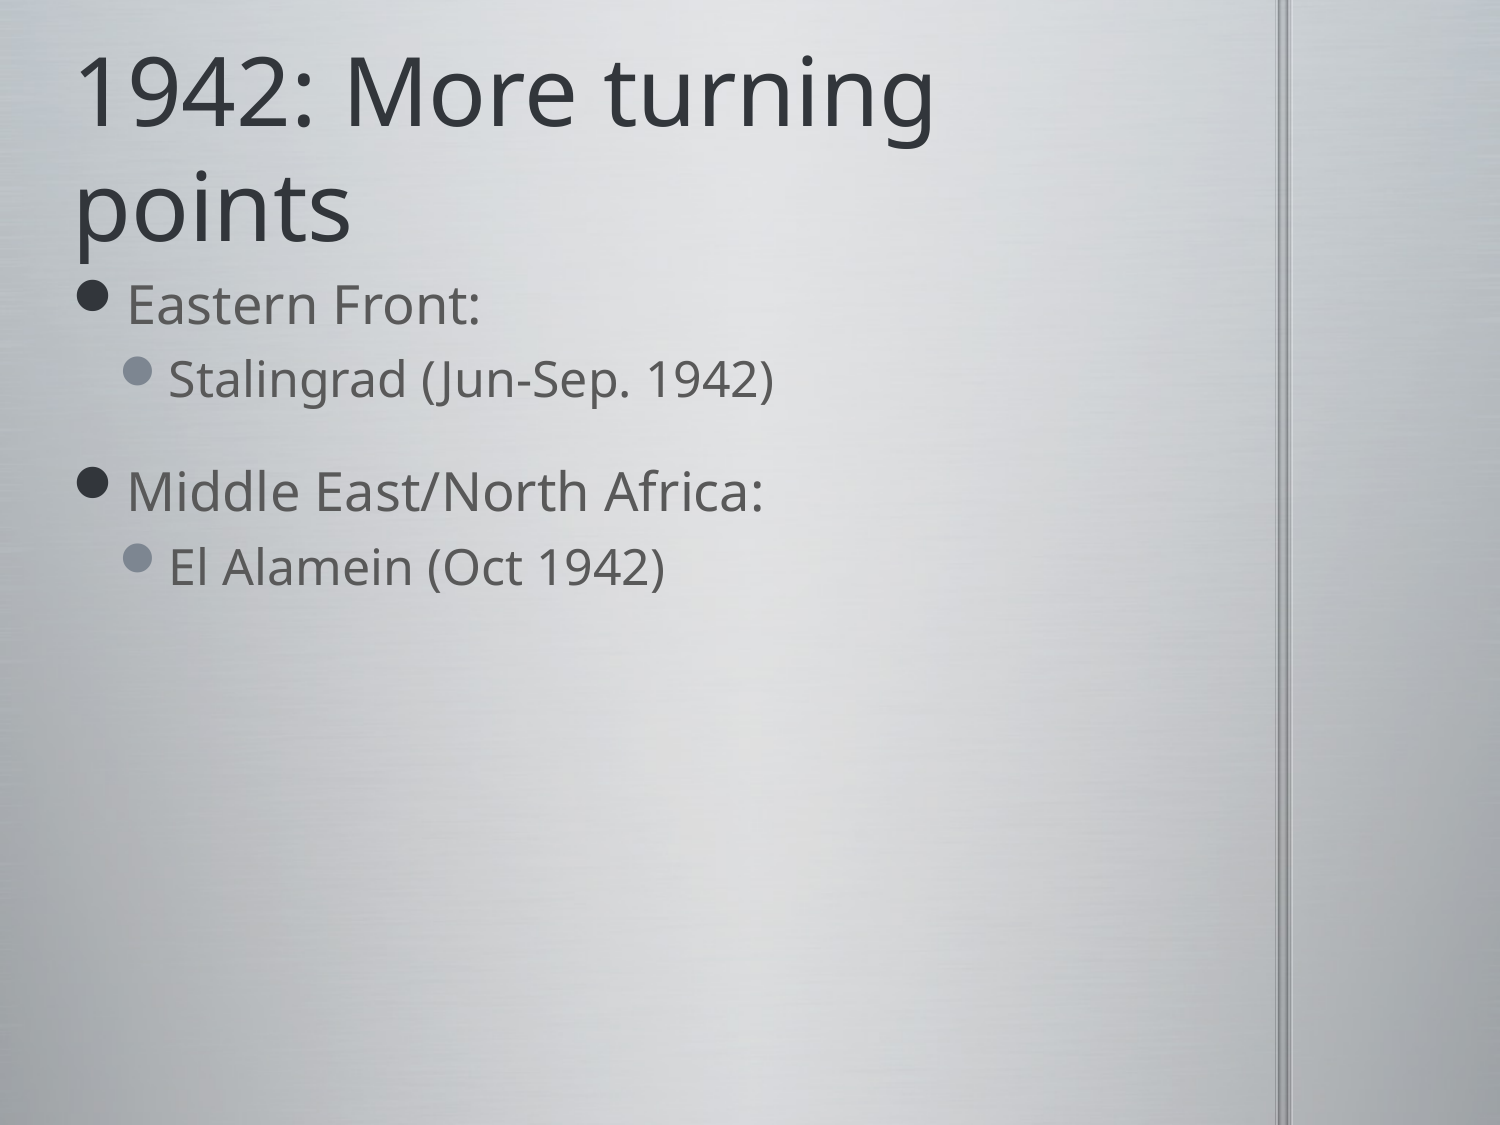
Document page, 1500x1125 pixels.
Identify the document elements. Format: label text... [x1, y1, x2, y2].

title 1942: More turning points [57, 86, 1220, 207]
list Eastern Front: Stalingrad (Jun-Sep. 1942) Middle East/North Africa: El Alamein (Oct 1942) [57, 262, 1220, 1005]
picture [0, 0, 1500, 1125]
